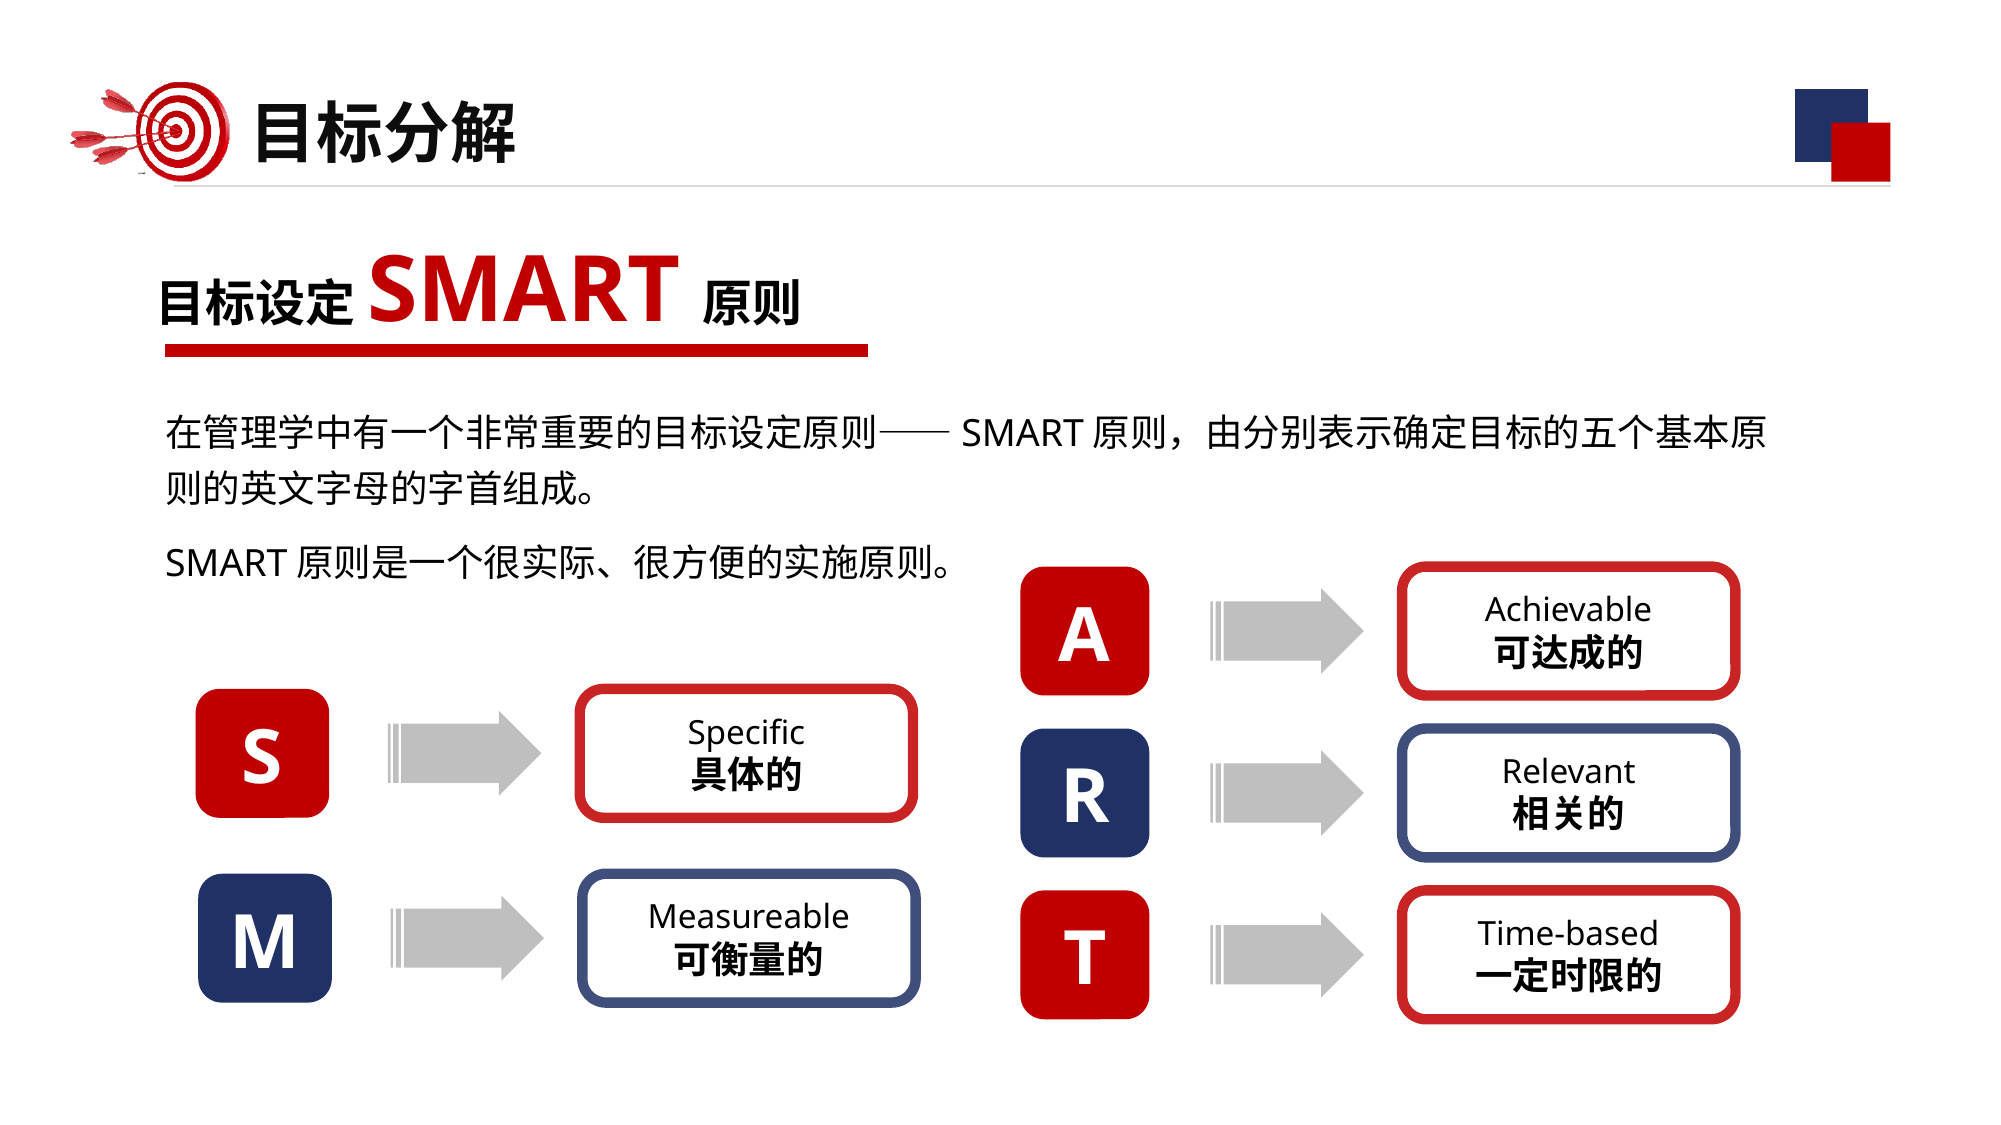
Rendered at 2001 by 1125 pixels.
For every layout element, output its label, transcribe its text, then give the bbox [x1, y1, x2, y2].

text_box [1795, 89, 1891, 182]
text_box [1020, 566, 1736, 696]
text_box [1020, 728, 1736, 858]
text_box 在管理学中有一个非常重要的目标设定原则——SMART原则，由分别表示确定目标的五个基本原则的英文字母的字首组成。 [150, 391, 1817, 518]
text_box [195, 688, 914, 818]
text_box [1020, 890, 1736, 1020]
text_box SMART原则是一个很实际、很方便的实施原则。 [150, 531, 1021, 592]
text_box 目标设定SMART原则 [140, 222, 818, 348]
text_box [198, 873, 916, 1003]
picture [66, 69, 234, 184]
text_box 目标分解 [235, 83, 532, 179]
